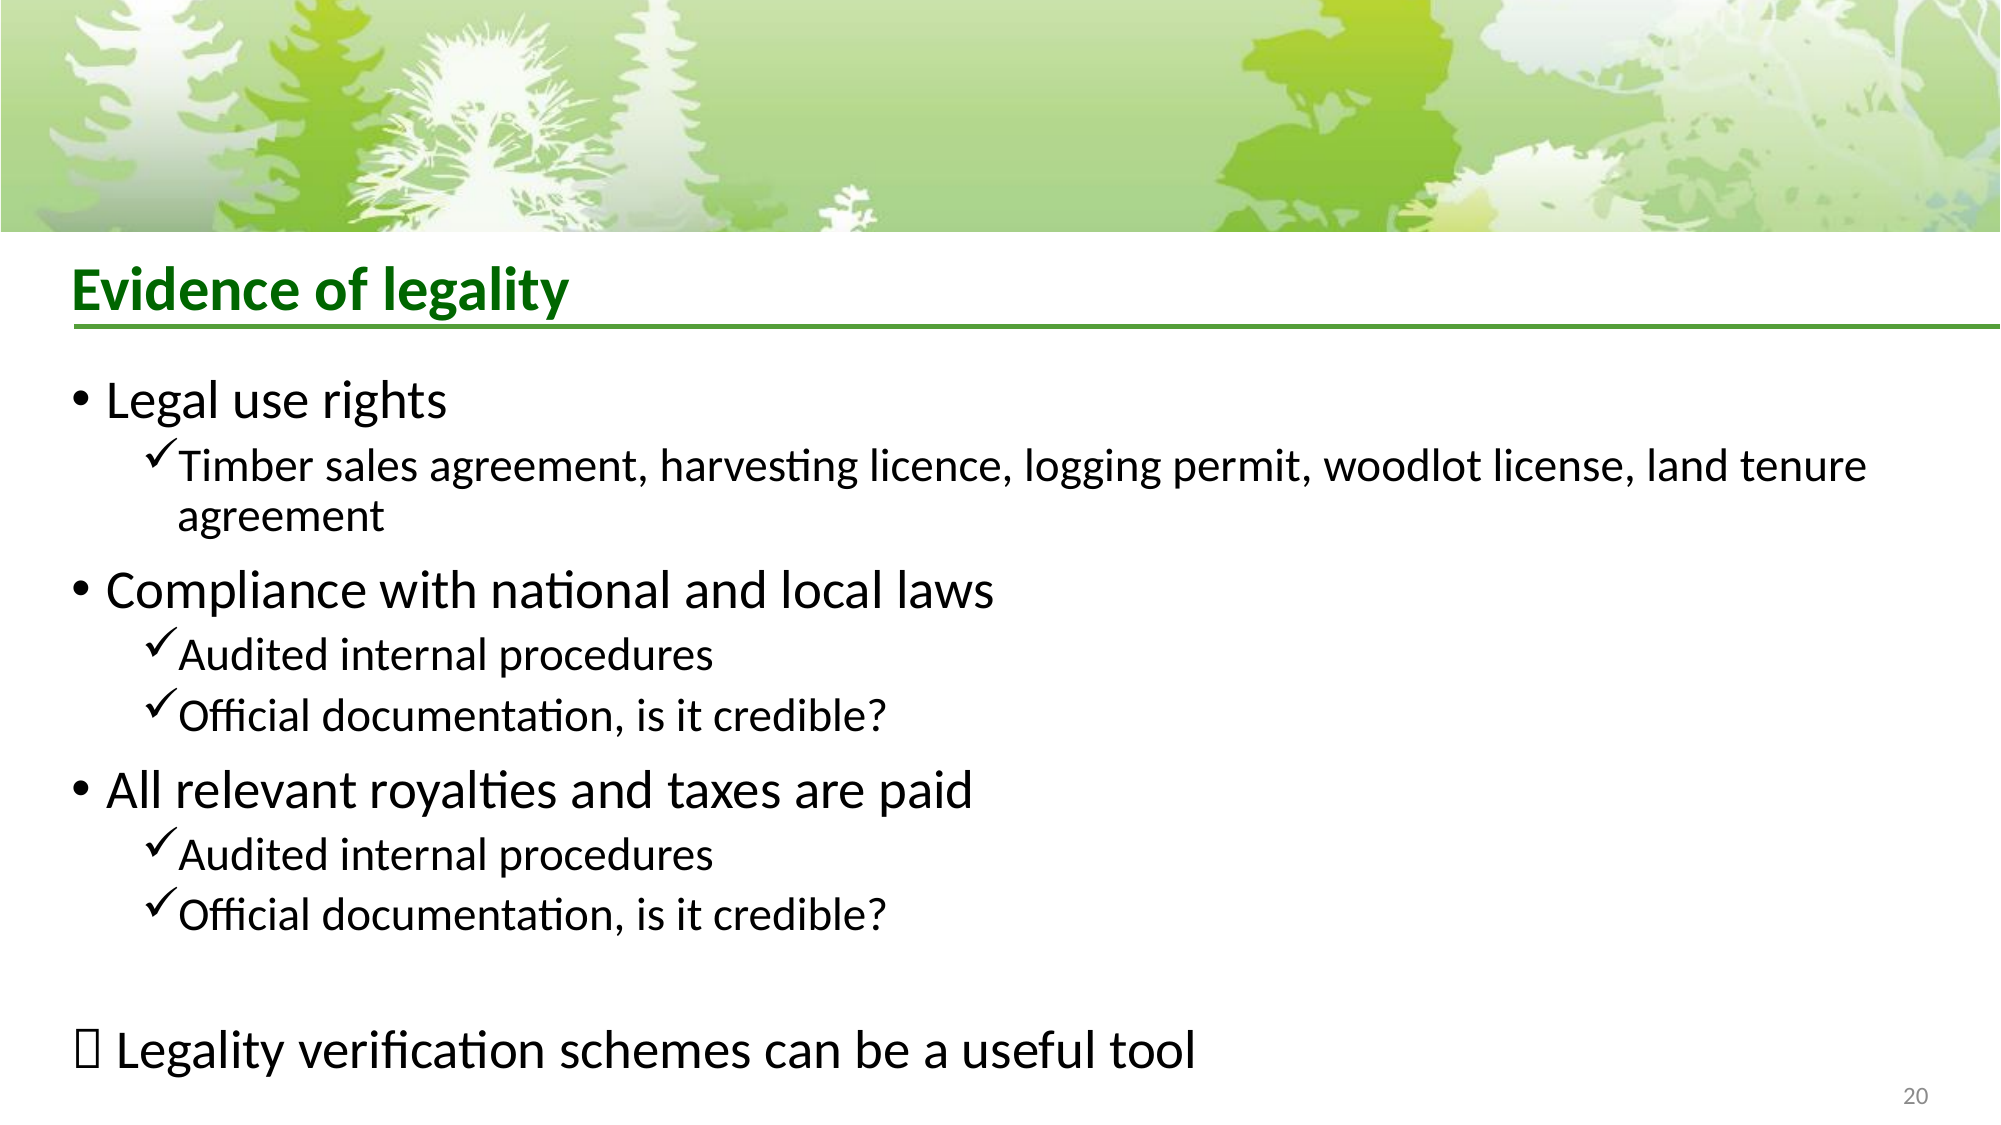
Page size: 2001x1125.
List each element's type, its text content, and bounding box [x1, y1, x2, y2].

title Evidence of legality [56, 181, 1782, 364]
picture [0, 0, 2000, 232]
list Legal use rights Timber sales agreement, harvesting licence, logging permit, woodlot license, land tenure agreement Compliance with national and local laws Audited internal procedures Official documentation, is it credible? All relevant royalties and taxes are paid Audited internal procedures Official documentation, is it credible?  Legality verification schemes can be a useful tool [56, 364, 1944, 1090]
slide_number 20 [1493, 1065, 1944, 1125]
